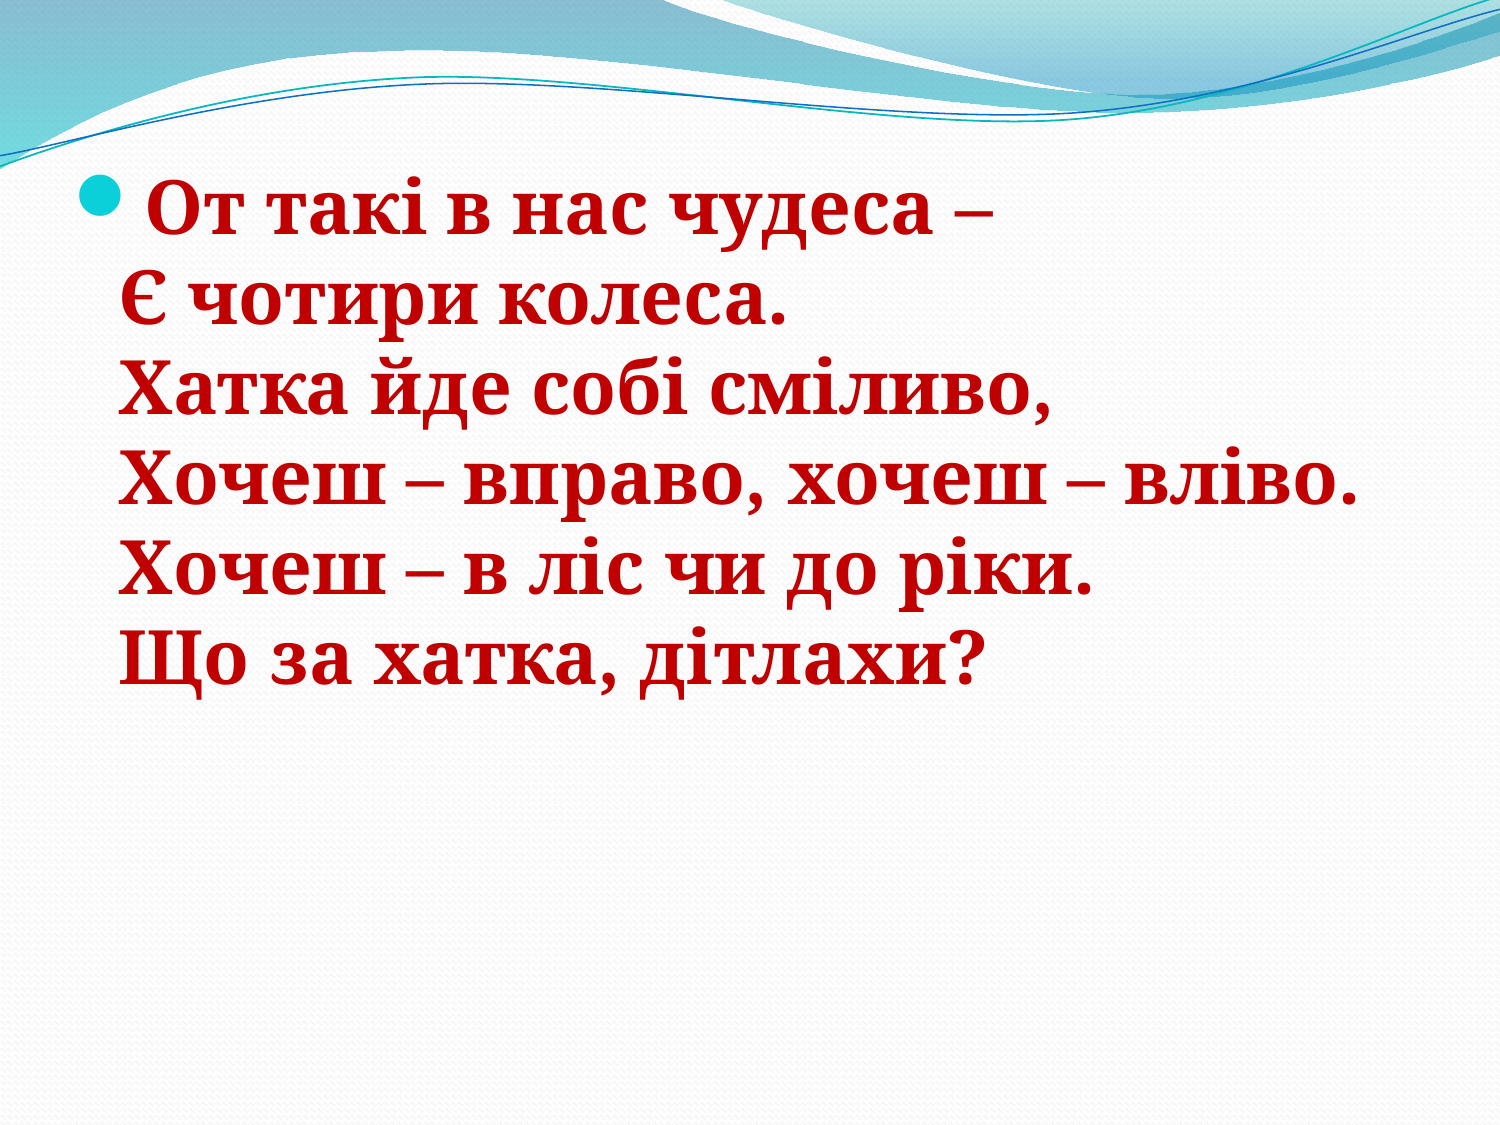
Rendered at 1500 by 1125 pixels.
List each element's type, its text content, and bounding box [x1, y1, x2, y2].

list От такі в нас чудеса – Є чотири колеса. Хатка йде собі сміливо, Хочеш – вправо, хочеш – вліво. Хочеш – в ліс чи до ріки. Що за хатка, дітлахи? [58, 152, 1409, 895]
